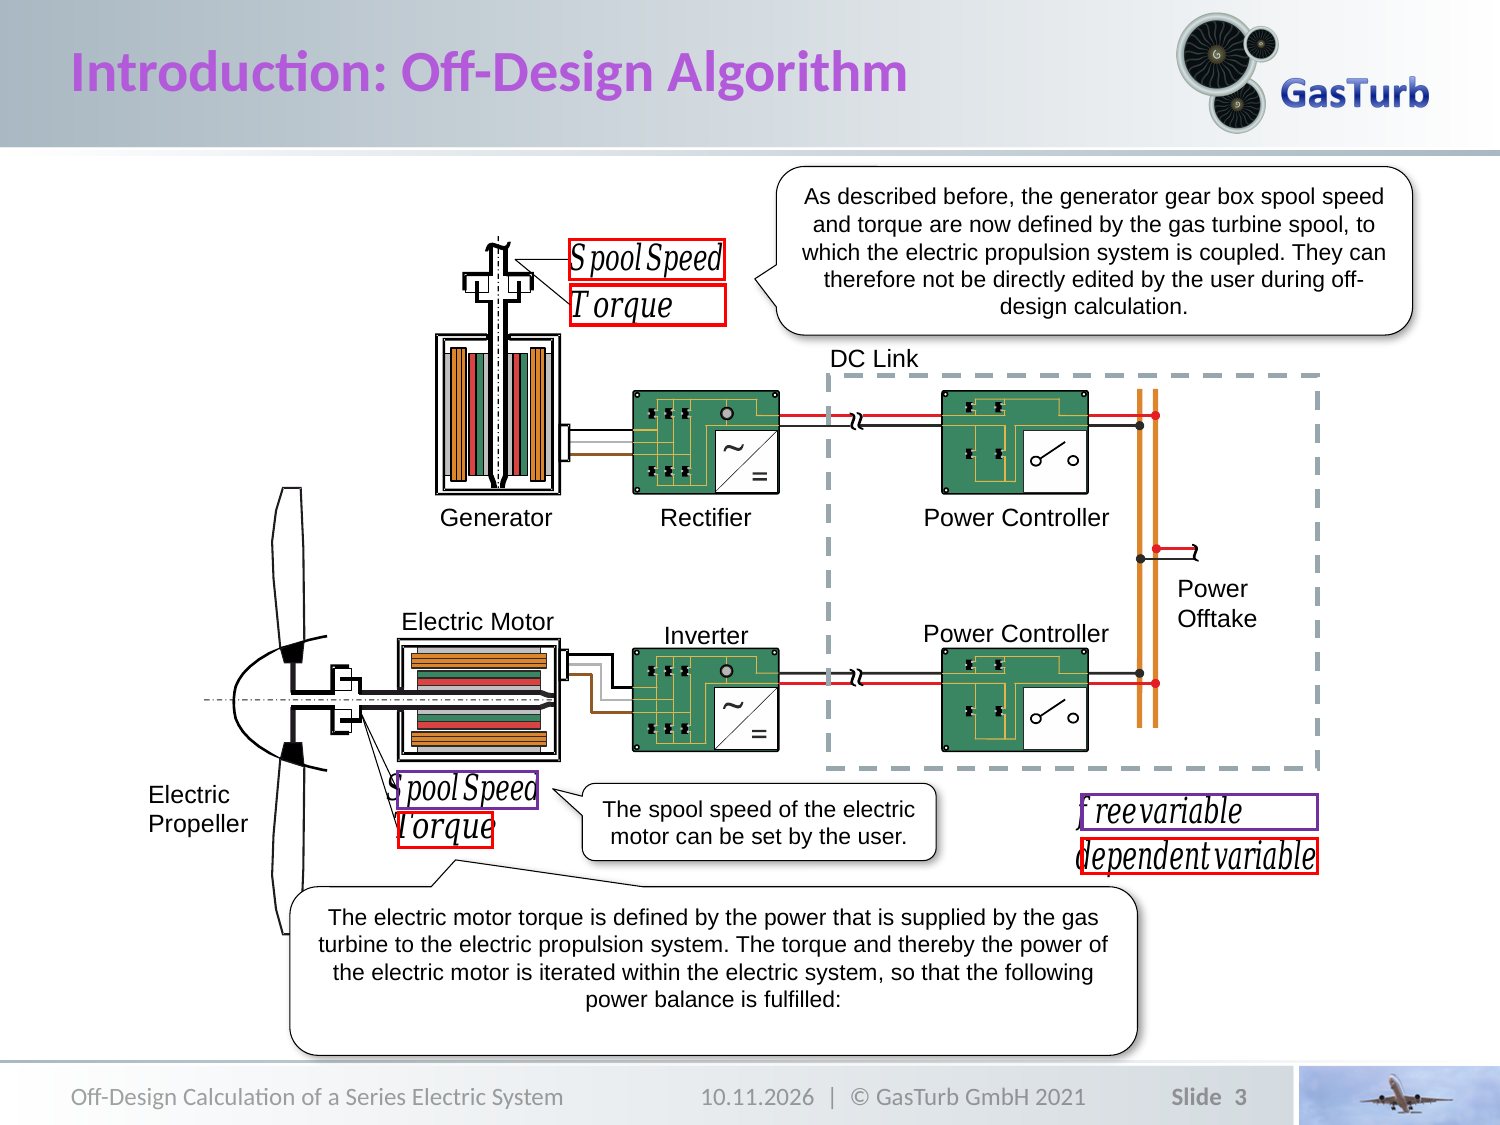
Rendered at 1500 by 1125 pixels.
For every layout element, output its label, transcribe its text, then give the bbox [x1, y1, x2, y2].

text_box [133, 236, 1318, 936]
picture [0, 0, 1500, 156]
slide_number 3 [1234, 1065, 1294, 1125]
picture [0, 1060, 1500, 1125]
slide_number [680, 1065, 827, 1125]
text_box As described before, the generator gear box spool speed and torque are now defined by the gas turbine spool, to which the electric propulsion system is coupled. They can therefore not be directly edited by the user during off-design calculation. [776, 166, 1413, 336]
footer Off-Design Calculation of a Series Electric System [0, 1065, 680, 1125]
title Introduction: Off-Design Algorithm [70, 0, 1164, 148]
